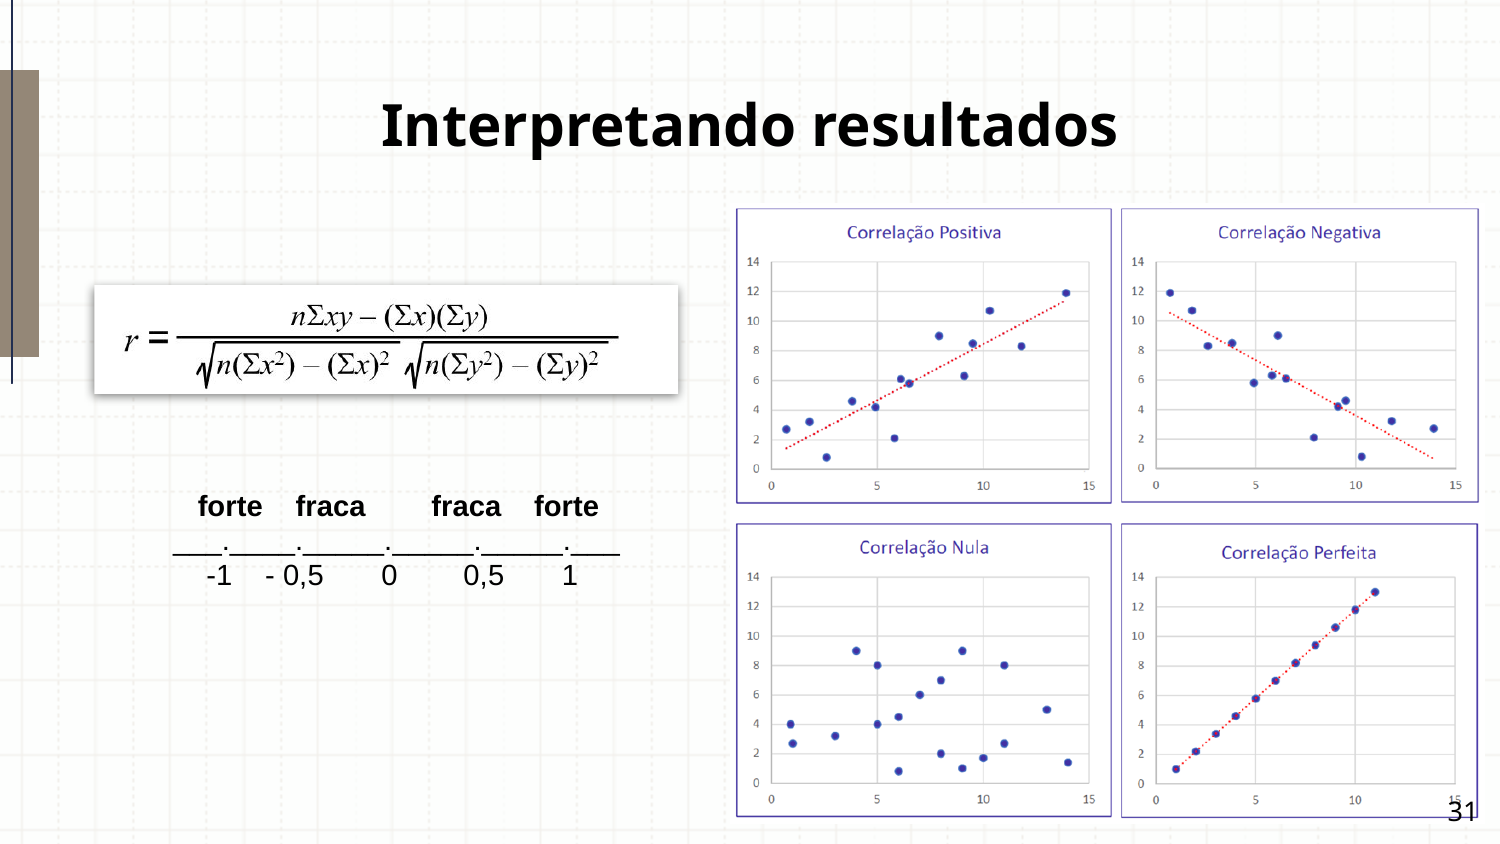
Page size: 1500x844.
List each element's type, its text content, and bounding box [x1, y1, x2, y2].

title Interpretando resultados [118, 72, 1382, 167]
slide_number ‹#› [1403, 779, 1494, 844]
text_box forte fraca fraca forte ___.____._____._____._____.___ -1 - 0,5 0 0,5 1 [158, 471, 704, 642]
picture [94, 285, 679, 394]
picture [730, 203, 1485, 824]
